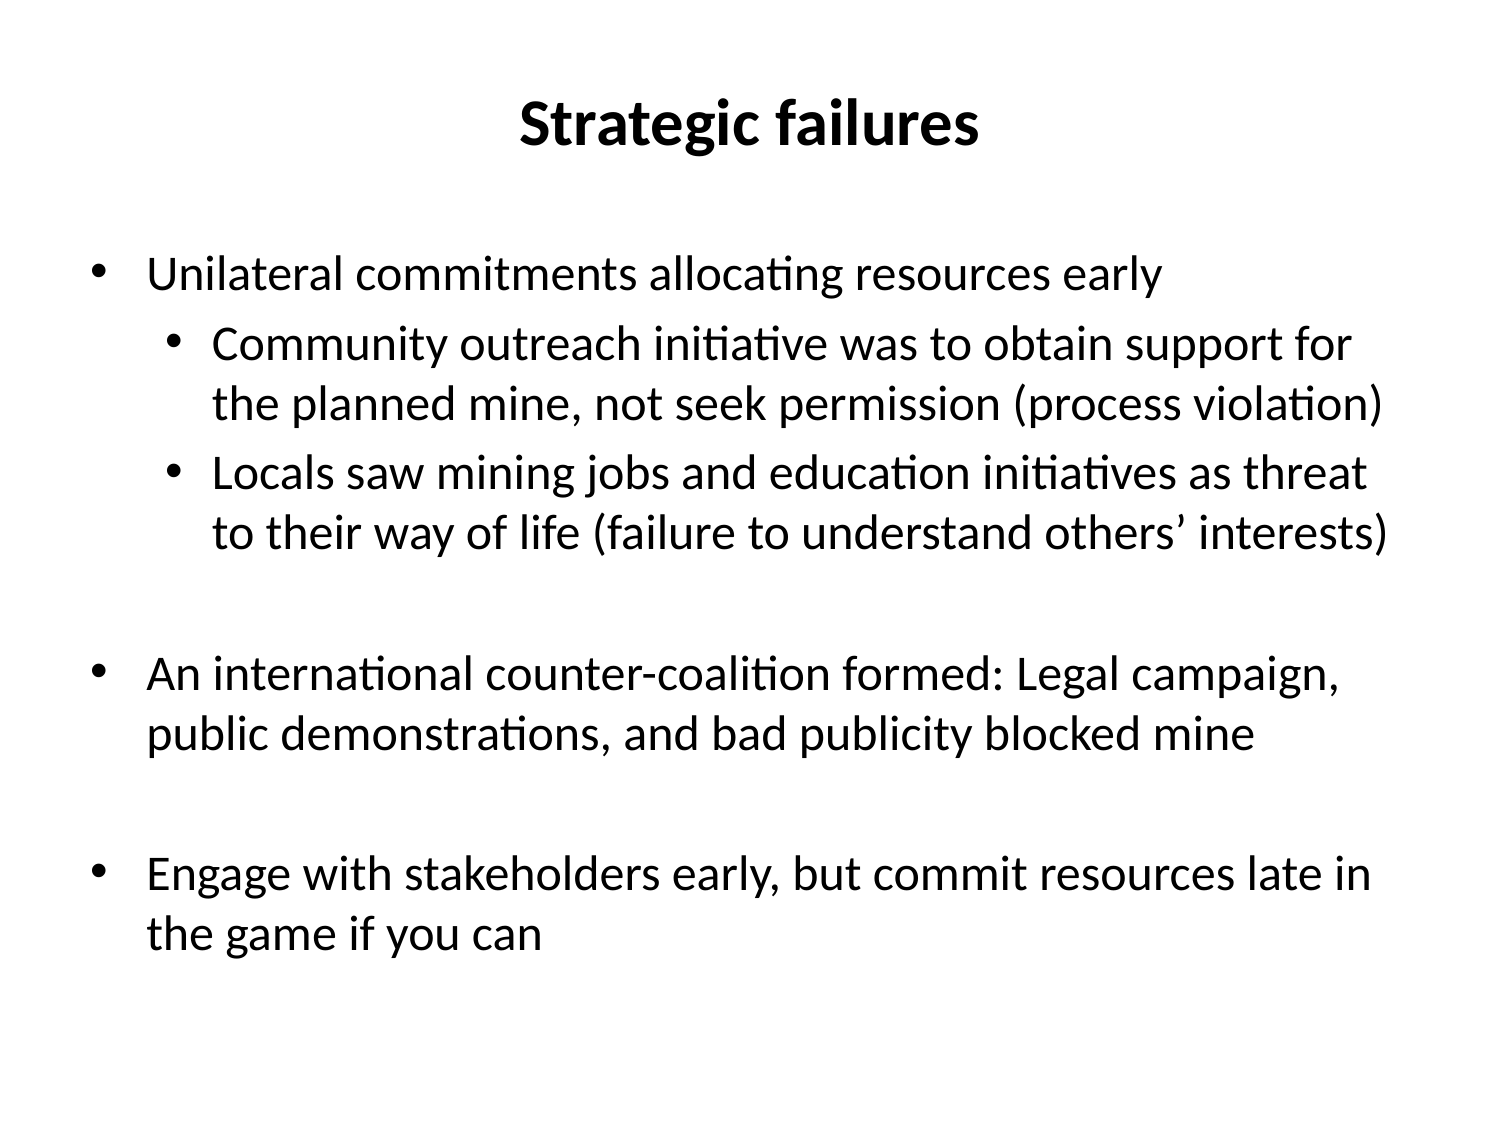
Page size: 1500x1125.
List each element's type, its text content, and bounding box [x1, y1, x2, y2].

title Strategic failures [75, 24, 1425, 213]
list Unilateral commitments allocating resources early Community outreach initiative was to obtain support for the planned mine, not seek permission (process violation) Locals saw mining jobs and education initiatives as threat to their way of life (failure to understand others’ interests) An international counter-coalition formed: Legal campaign, public demonstrations, and bad publicity blocked mine Engage with stakeholders early, but commit resources late in the game if you can [75, 232, 1425, 975]
